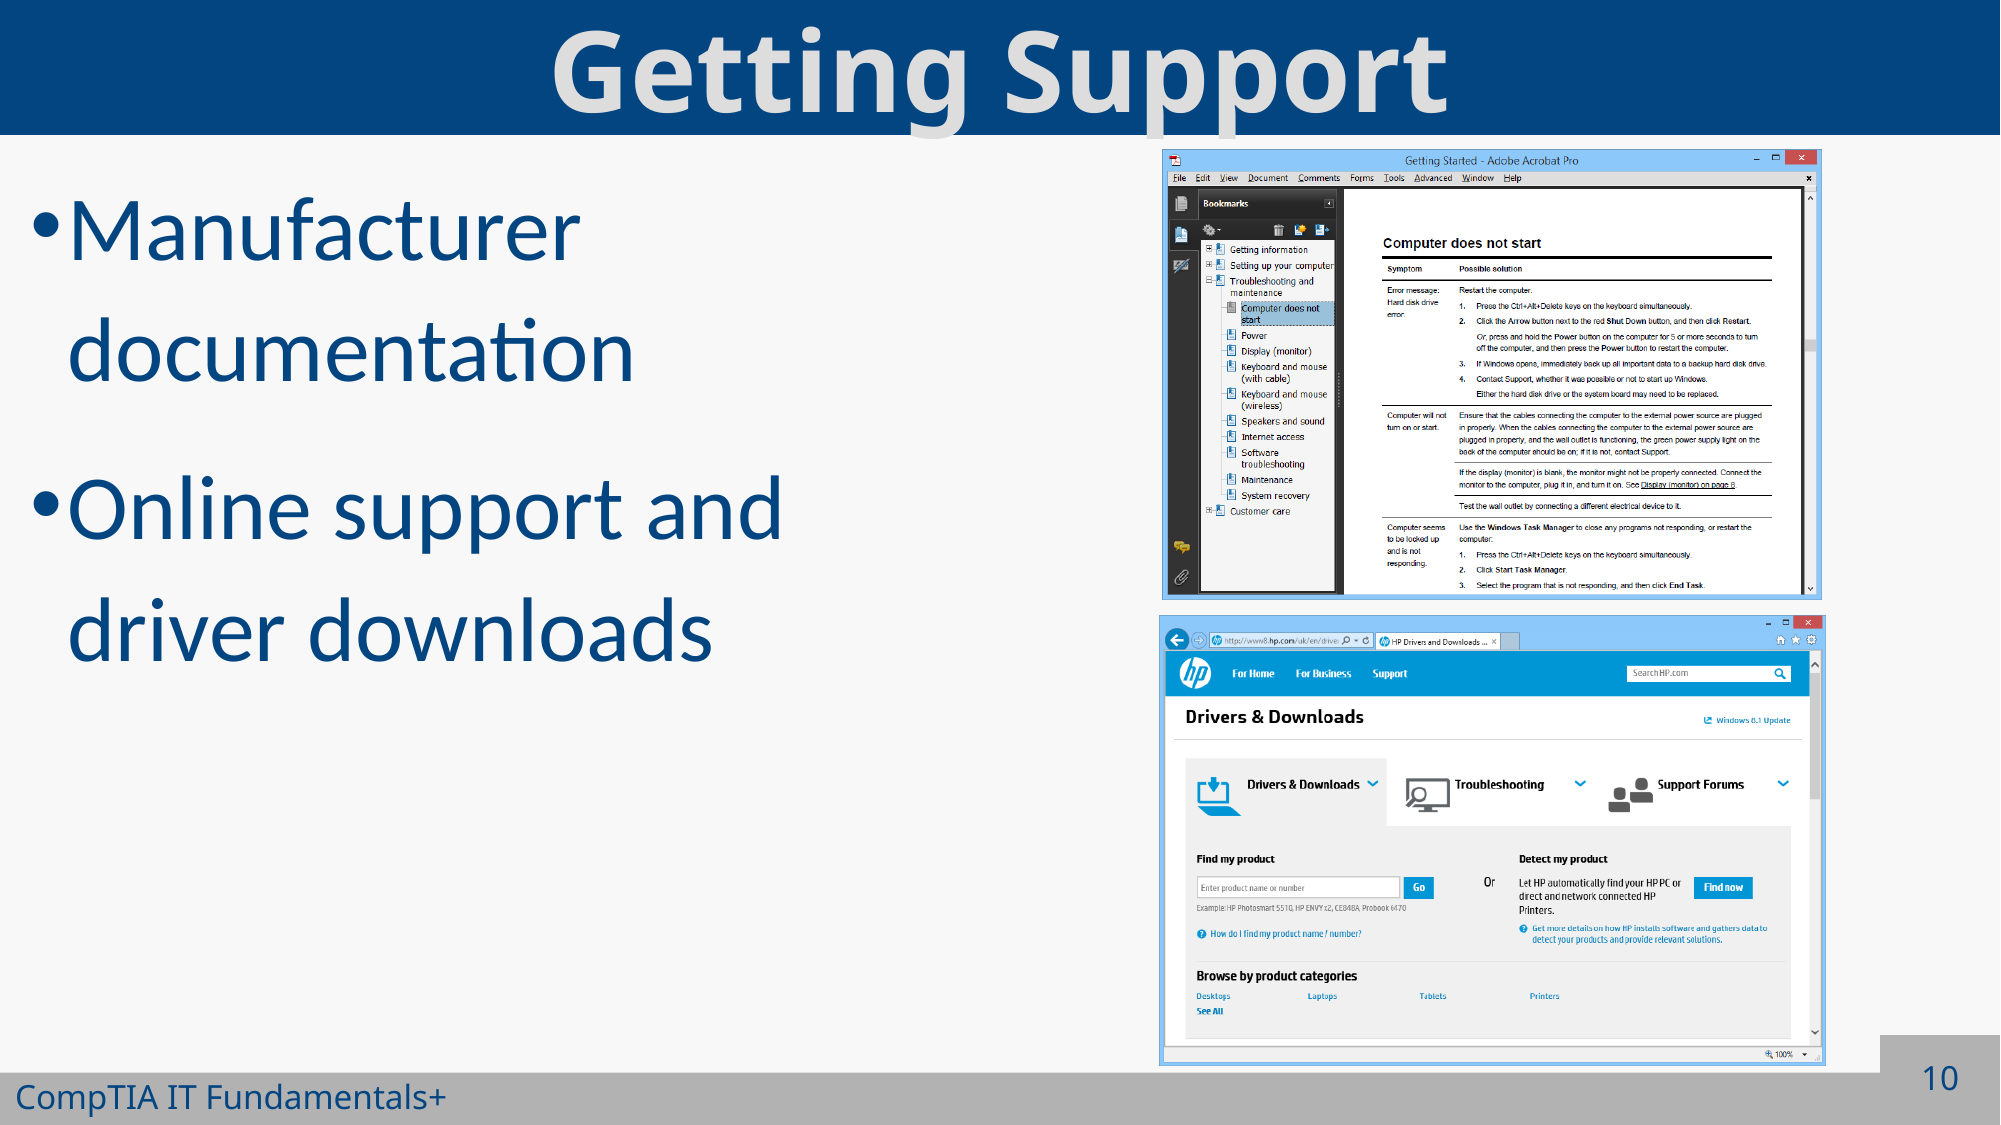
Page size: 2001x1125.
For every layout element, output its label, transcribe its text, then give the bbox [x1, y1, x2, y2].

slide_number 10 [1880, 1035, 2000, 1125]
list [1162, 149, 1822, 600]
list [1159, 615, 1826, 1066]
list Manufacturer documentation Online support and driver downloads [15, 149, 990, 1065]
title Getting Support [0, 0, 2000, 135]
footer CompTIA IT Fundamentals+ [0, 1072, 1880, 1125]
